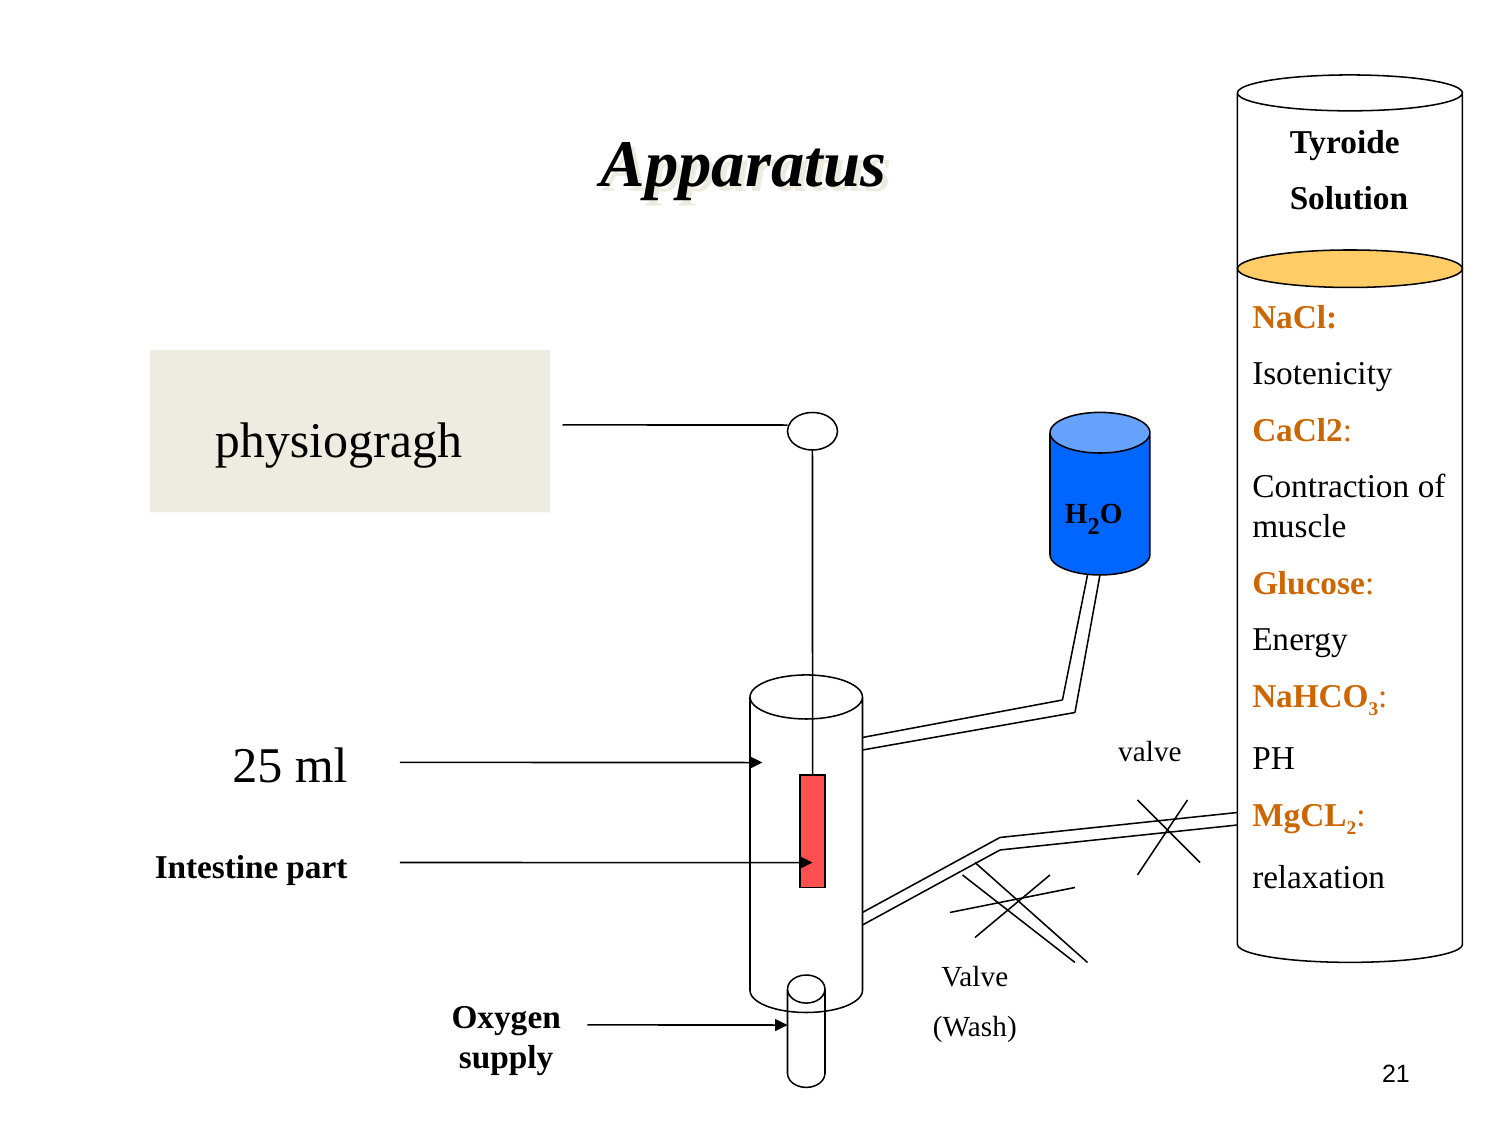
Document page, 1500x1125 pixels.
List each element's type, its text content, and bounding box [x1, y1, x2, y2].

text_box NaCl: Isotenicity CaCl2: Contraction of muscle Glucose: Energy NaHCO3: PH MgCL2: relaxation [1237, 287, 1463, 903]
text_box [1050, 547, 1150, 575]
text_box [399, 856, 813, 869]
text_box [1237, 74, 1463, 267]
text_box H2O [1037, 474, 1150, 547]
text_box [1237, 903, 1463, 963]
text_box Oxygen supply [387, 987, 625, 1083]
text_box Intestine part [99, 837, 363, 893]
text_box [1050, 412, 1150, 474]
text_box [1394, 270, 1463, 287]
text_box [1237, 249, 1463, 287]
text_box [750, 674, 863, 1012]
text_box Tyroide Solution [1275, 112, 1450, 224]
text_box Apparatus [437, 112, 1050, 208]
text_box [1237, 271, 1306, 287]
text_box valve [1074, 724, 1225, 775]
text_box [787, 412, 838, 450]
text_box 25 ml [162, 724, 375, 800]
text_box physiogragh [200, 399, 525, 475]
text_box [399, 756, 763, 769]
slide_number 21 [1074, 1042, 1425, 1103]
text_box [150, 349, 550, 513]
text_box [787, 975, 826, 1088]
text_box [625, 1018, 788, 1032]
text_box Valve (Wash) [899, 950, 1050, 1050]
